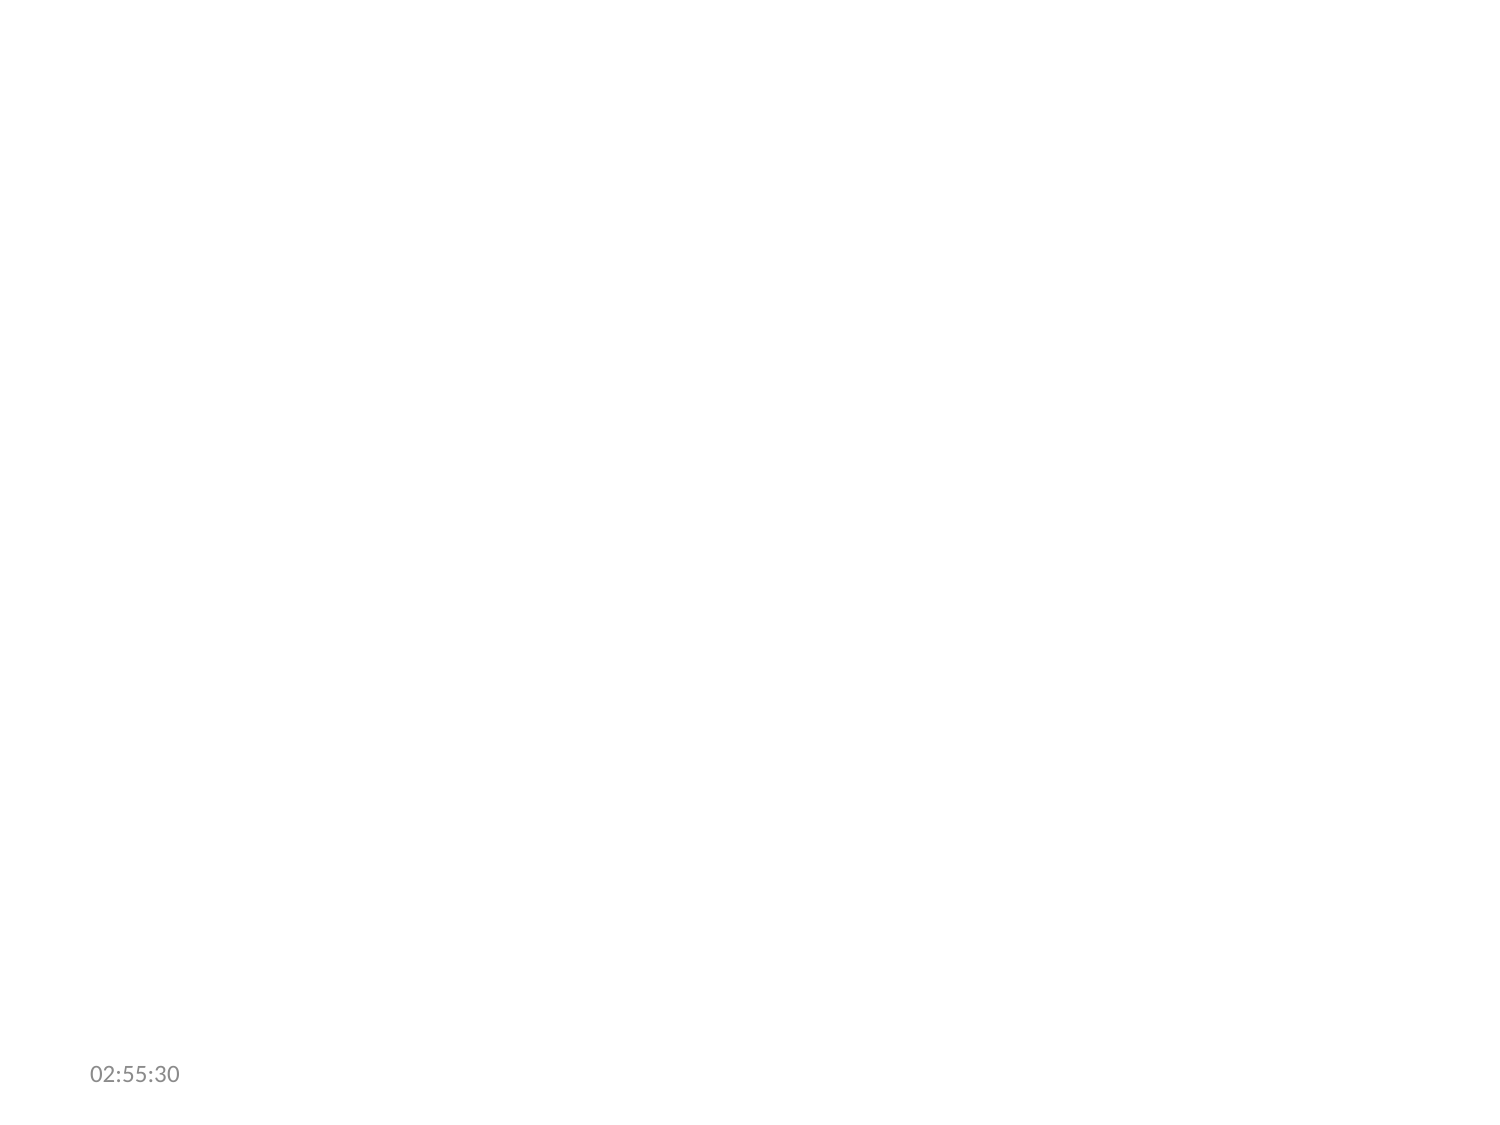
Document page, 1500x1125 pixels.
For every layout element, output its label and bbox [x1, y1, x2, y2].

slide_number [75, 1042, 425, 1103]
